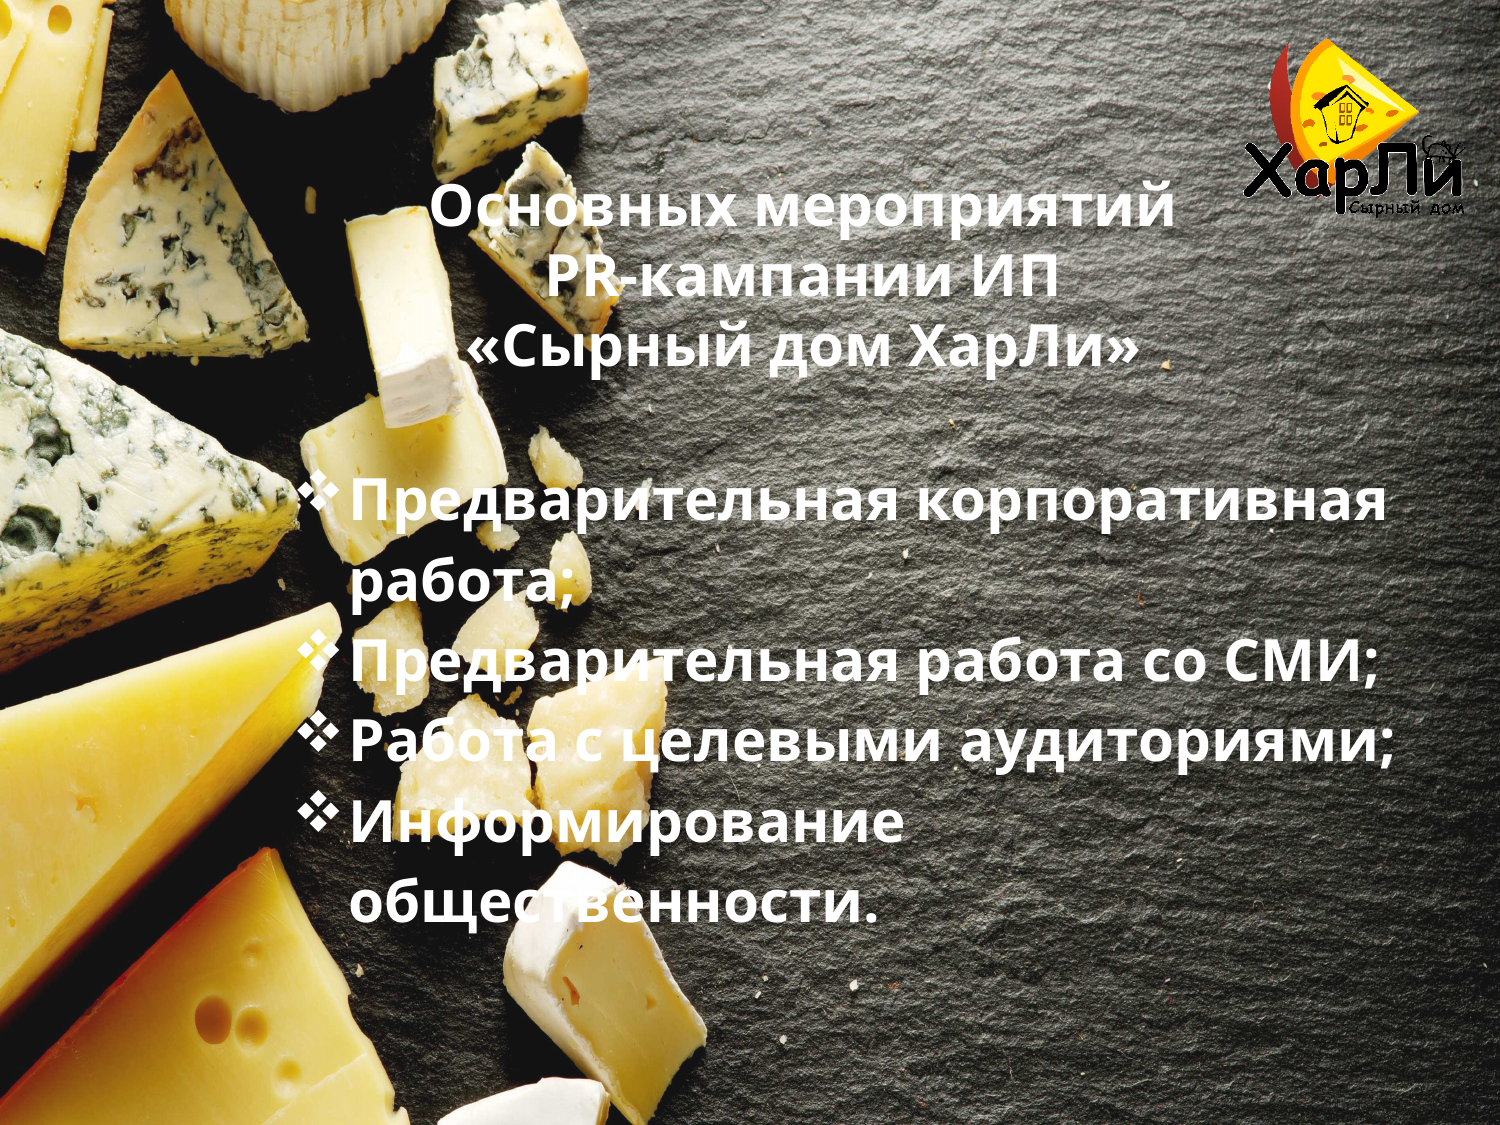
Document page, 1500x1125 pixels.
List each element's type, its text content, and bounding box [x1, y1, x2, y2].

text_box Основных мероприятий PR-кампании ИП «Сырный дом ХарЛи» [383, 160, 1223, 386]
picture [0, 0, 1500, 1125]
text_box Предварительная корпоративная работа; Предварительная работа со СМИ; Работа с целевыми аудиториями; Информирование общественности. [277, 444, 1424, 942]
